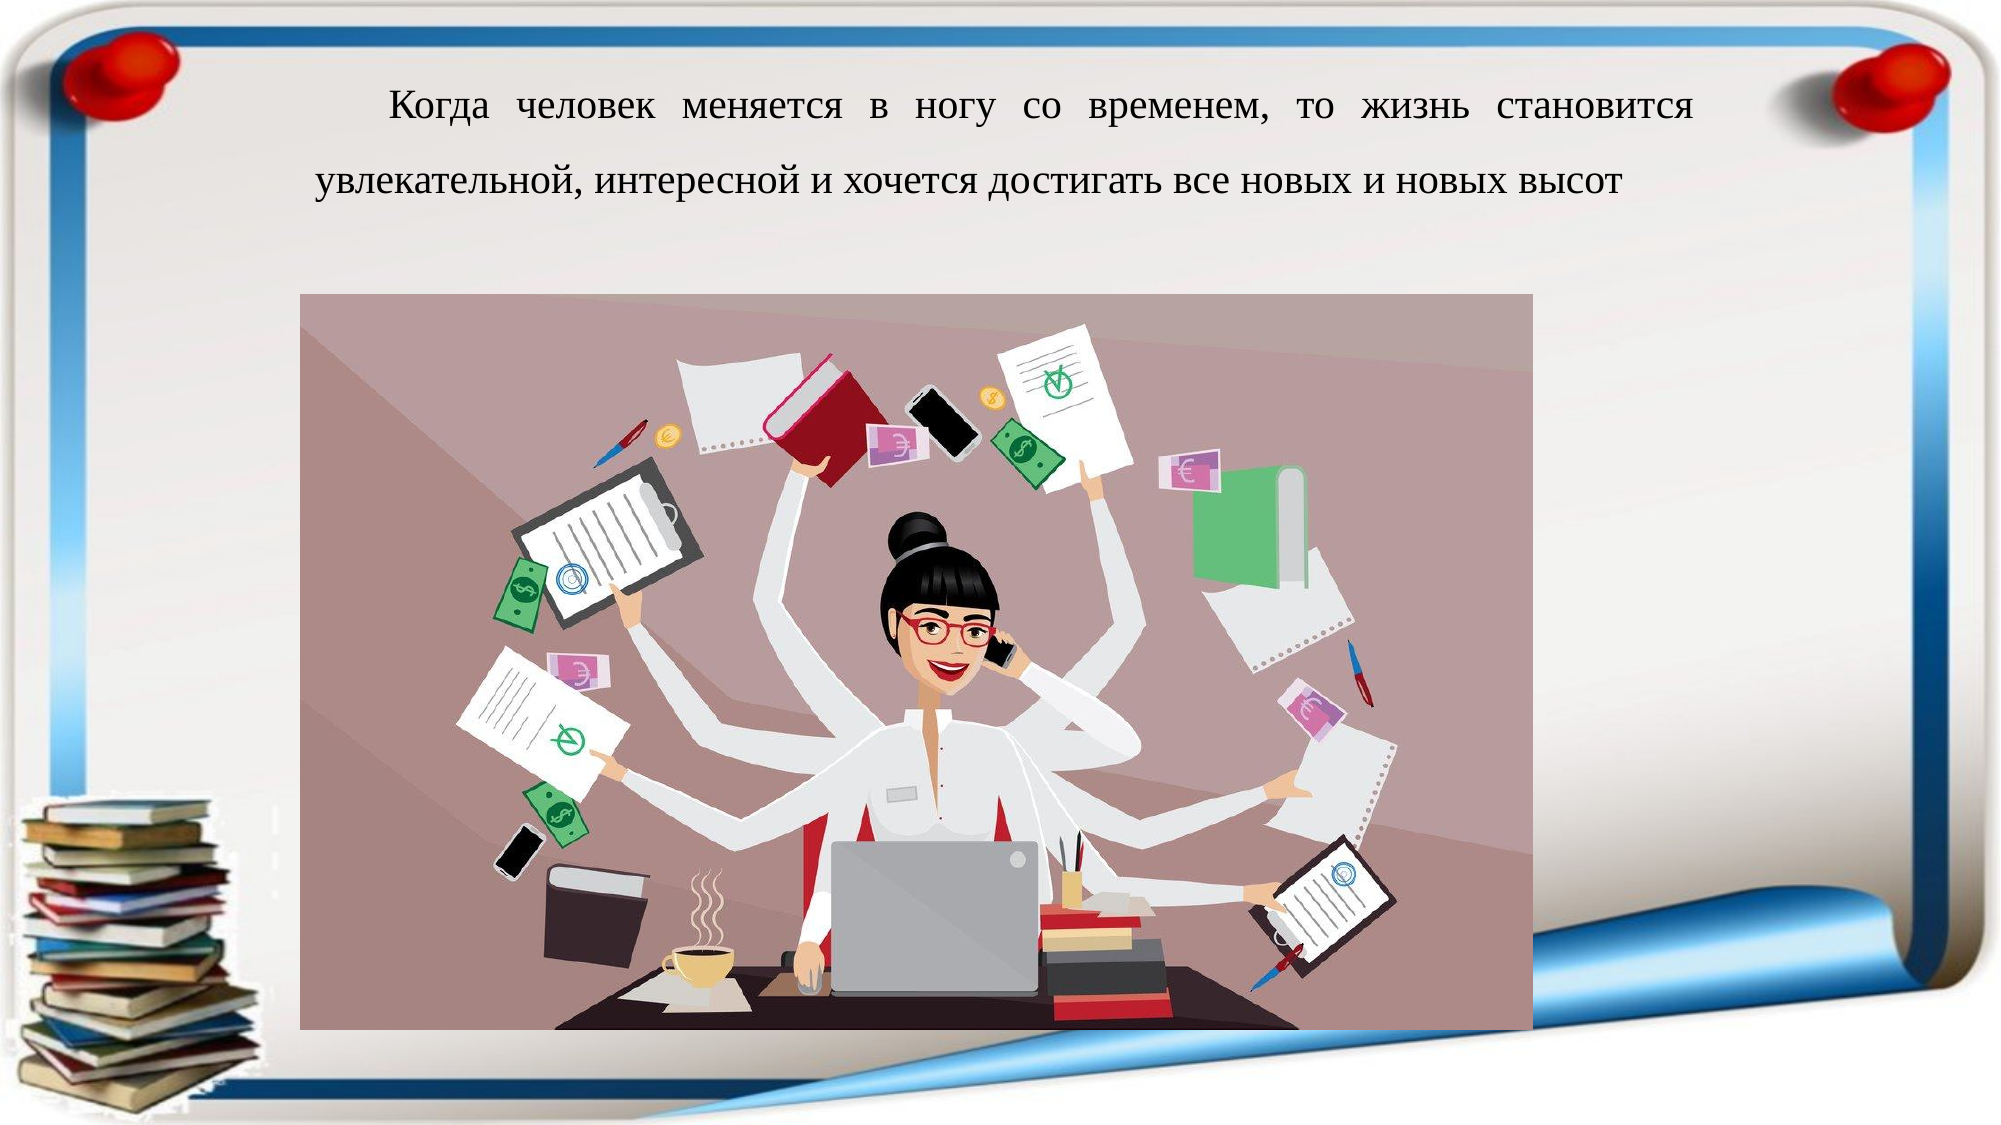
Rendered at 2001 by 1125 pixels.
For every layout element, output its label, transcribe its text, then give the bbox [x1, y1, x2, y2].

text_box Когда человек меняется в ногу со временем, то жизнь становится увлекательной, интересной и хочется достигать все новых и новых высот [300, 44, 1710, 210]
picture [0, 0, 2001, 1125]
